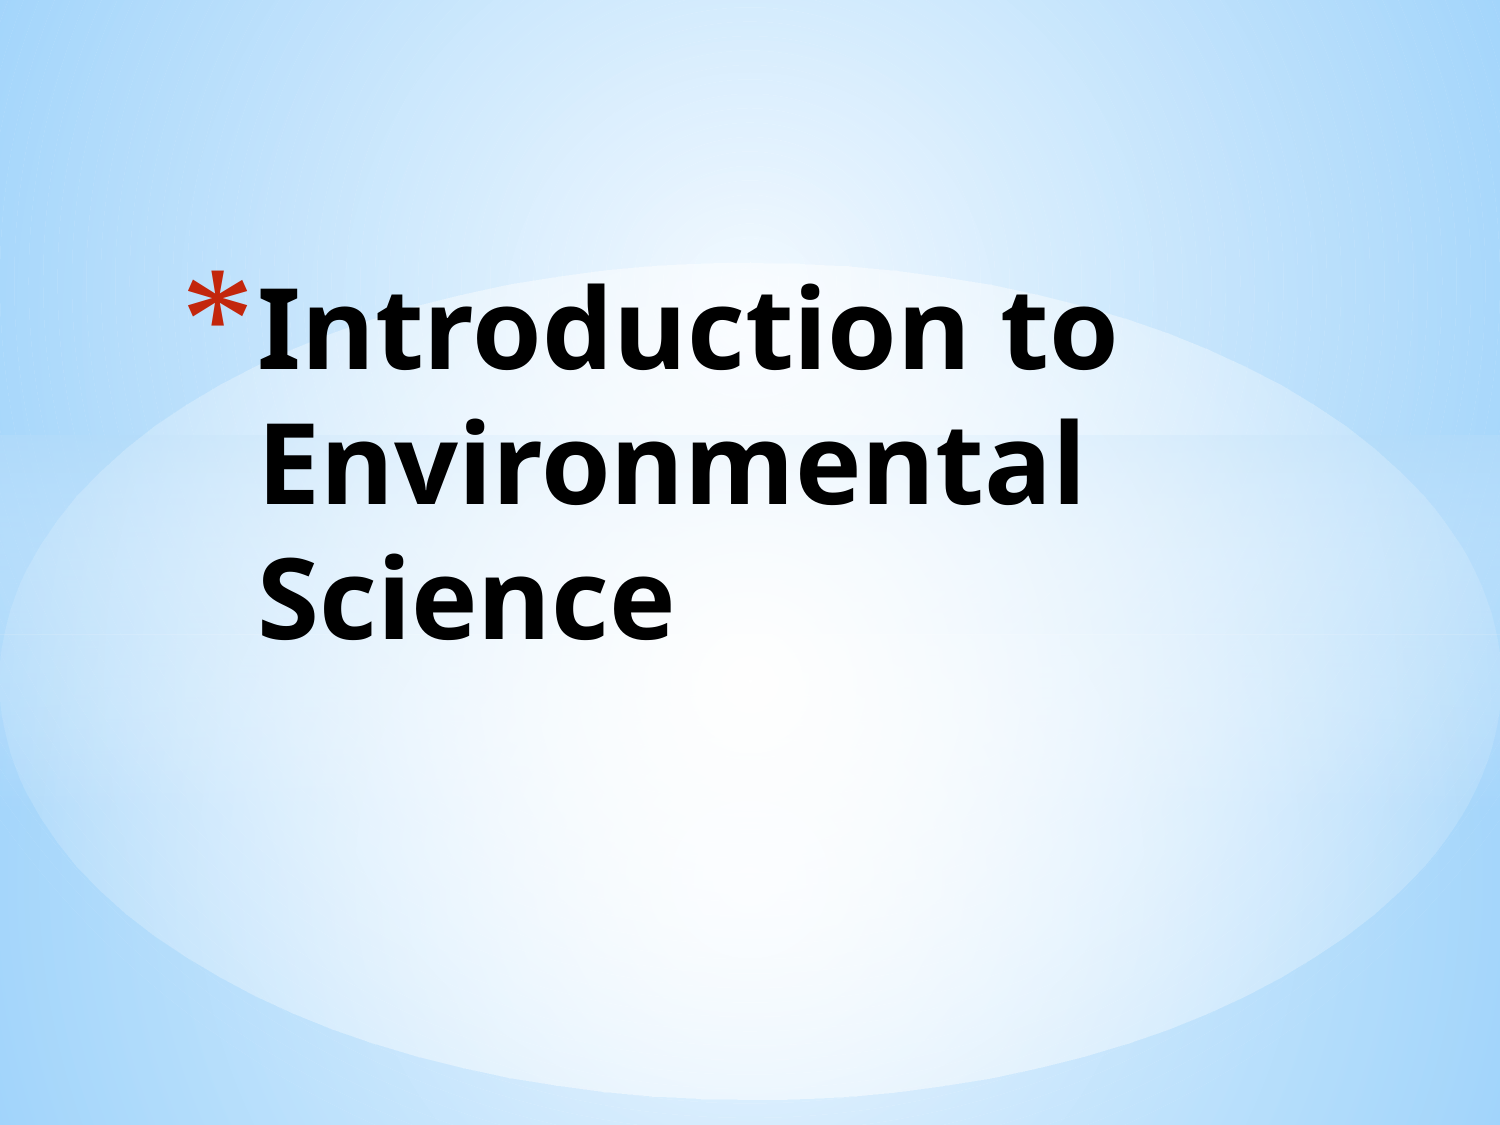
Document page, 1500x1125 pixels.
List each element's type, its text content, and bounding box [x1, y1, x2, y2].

title Introduction to Environmental Science [137, 249, 1315, 545]
